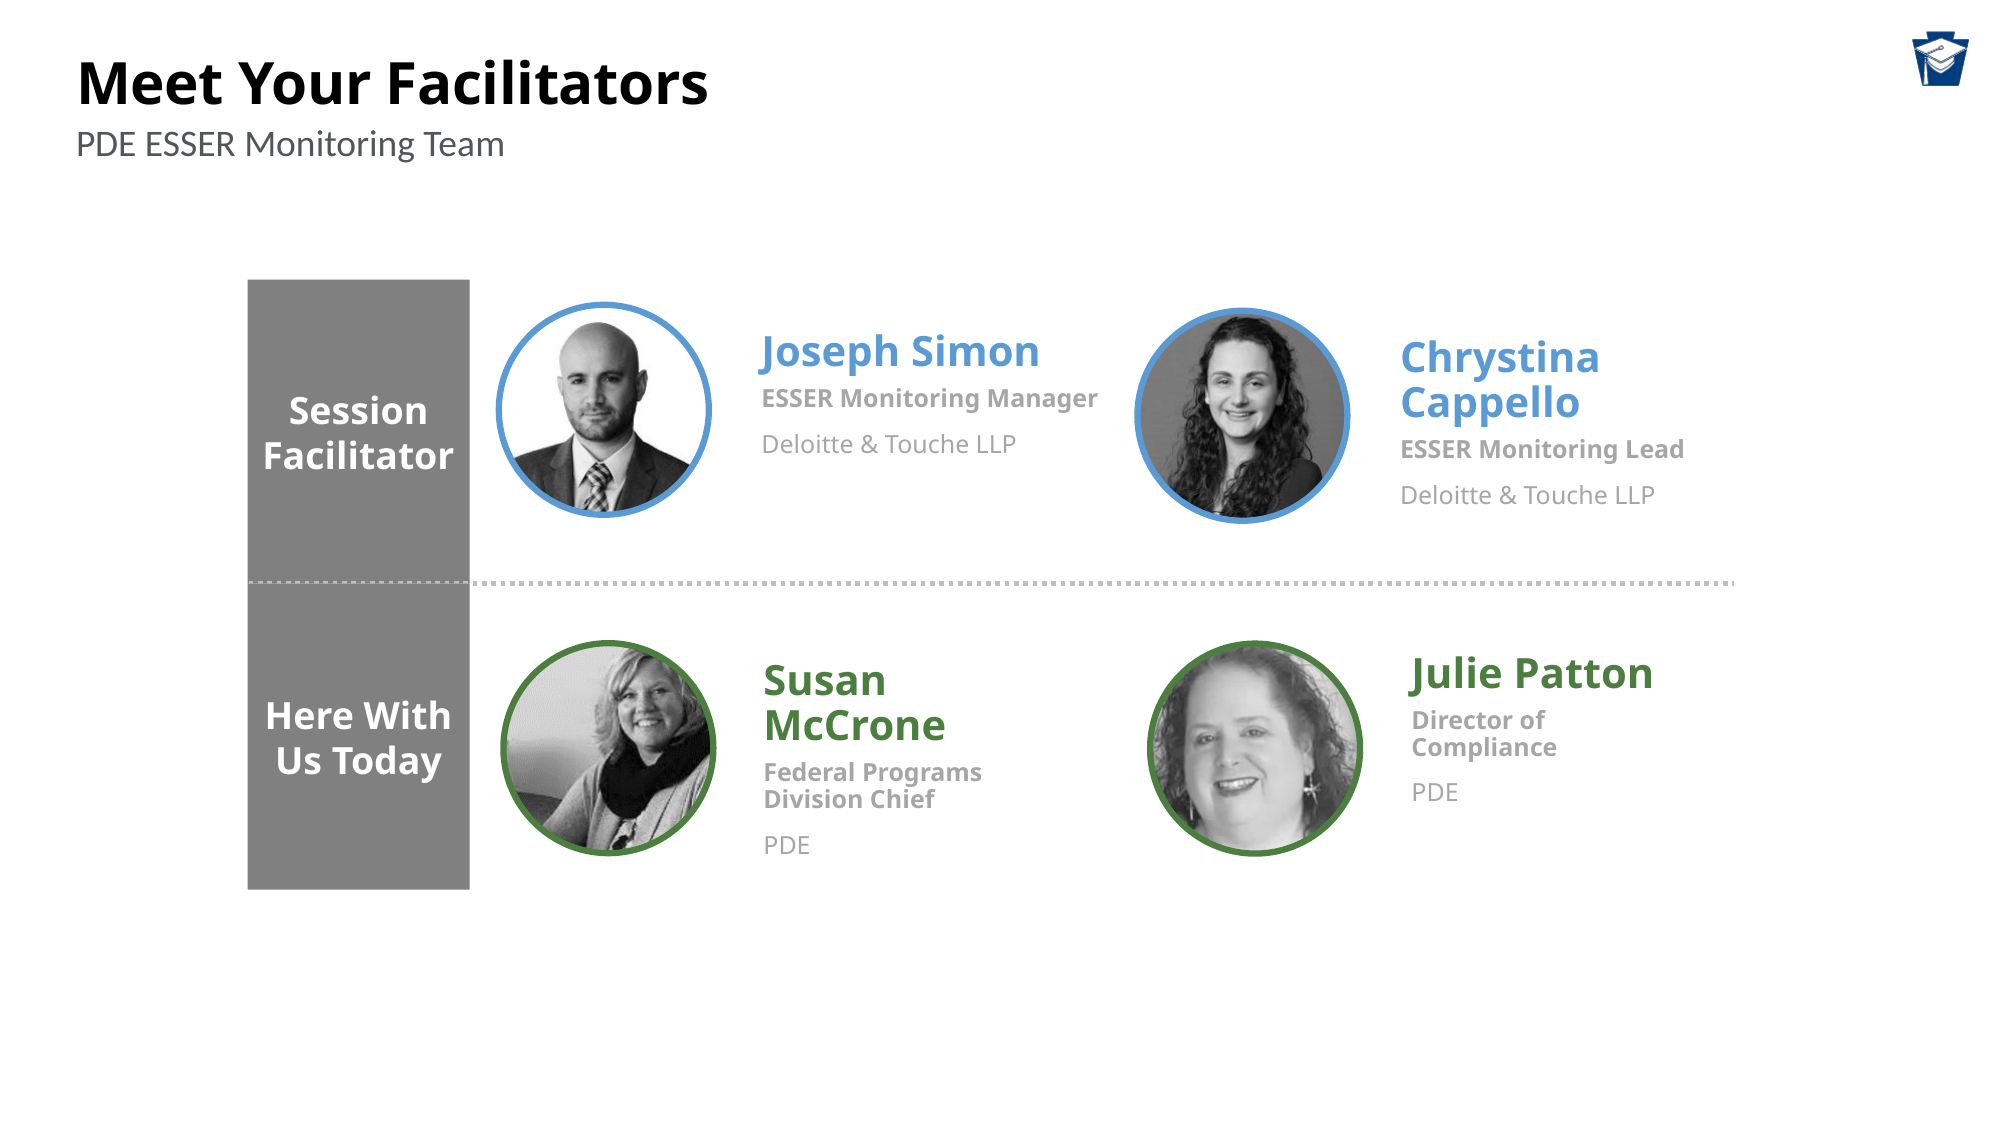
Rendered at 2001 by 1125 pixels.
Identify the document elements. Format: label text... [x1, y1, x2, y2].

picture [1150, 643, 1361, 854]
text_box Chrystina Cappello ESSER Monitoring Lead Deloitte & Touche LLP [1385, 329, 1789, 517]
text_box Session Facilitator [246, 279, 471, 583]
title Meet Your Facilitators PDE ESSER Monitoring Team [72, 5, 1748, 199]
text_box Julie Patton Director of Compliance PDE [1396, 644, 1712, 815]
picture [498, 304, 709, 515]
text_box Joseph Simon ESSER Monitoring Manager Deloitte & Touche LLP [746, 323, 1137, 467]
text_box Here With Us Today [246, 583, 471, 891]
text_box Susan McCrone Federal Programs Division Chief PDE [748, 652, 1090, 868]
picture [1137, 310, 1348, 521]
picture [1904, 21, 1977, 93]
picture [503, 643, 714, 854]
